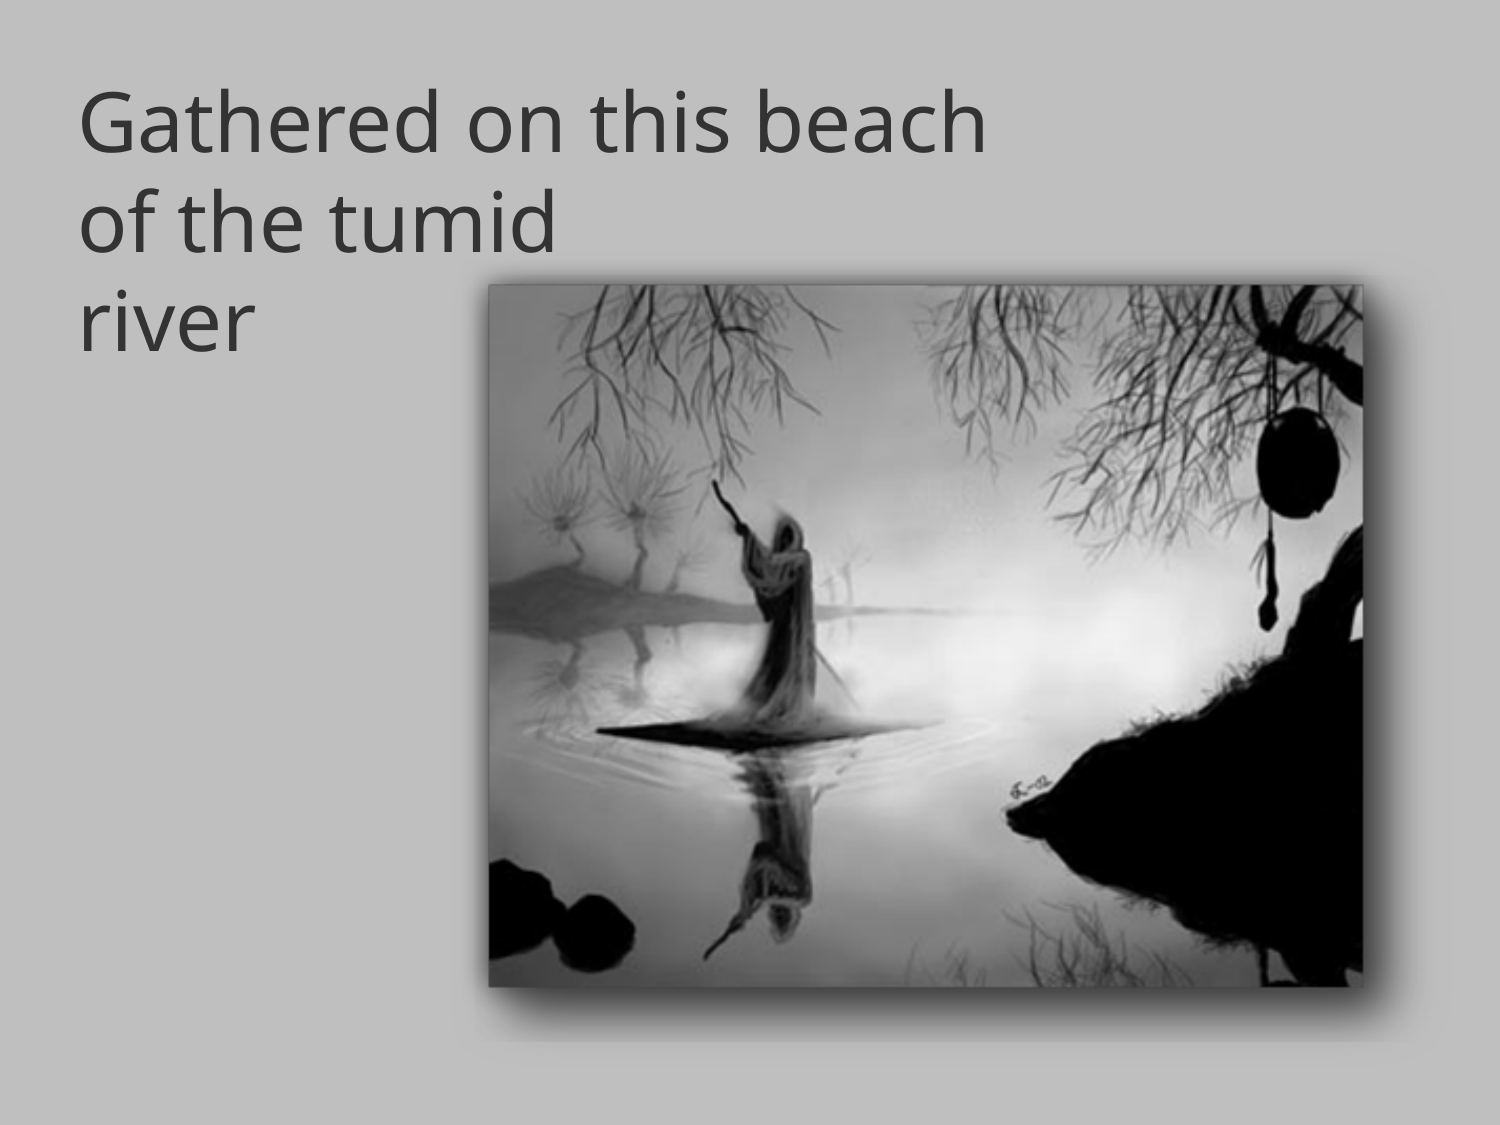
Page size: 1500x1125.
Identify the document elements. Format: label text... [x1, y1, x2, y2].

picture [474, 274, 1454, 1042]
text_box Gathered on this beach of the tumid river [62, 61, 1500, 571]
